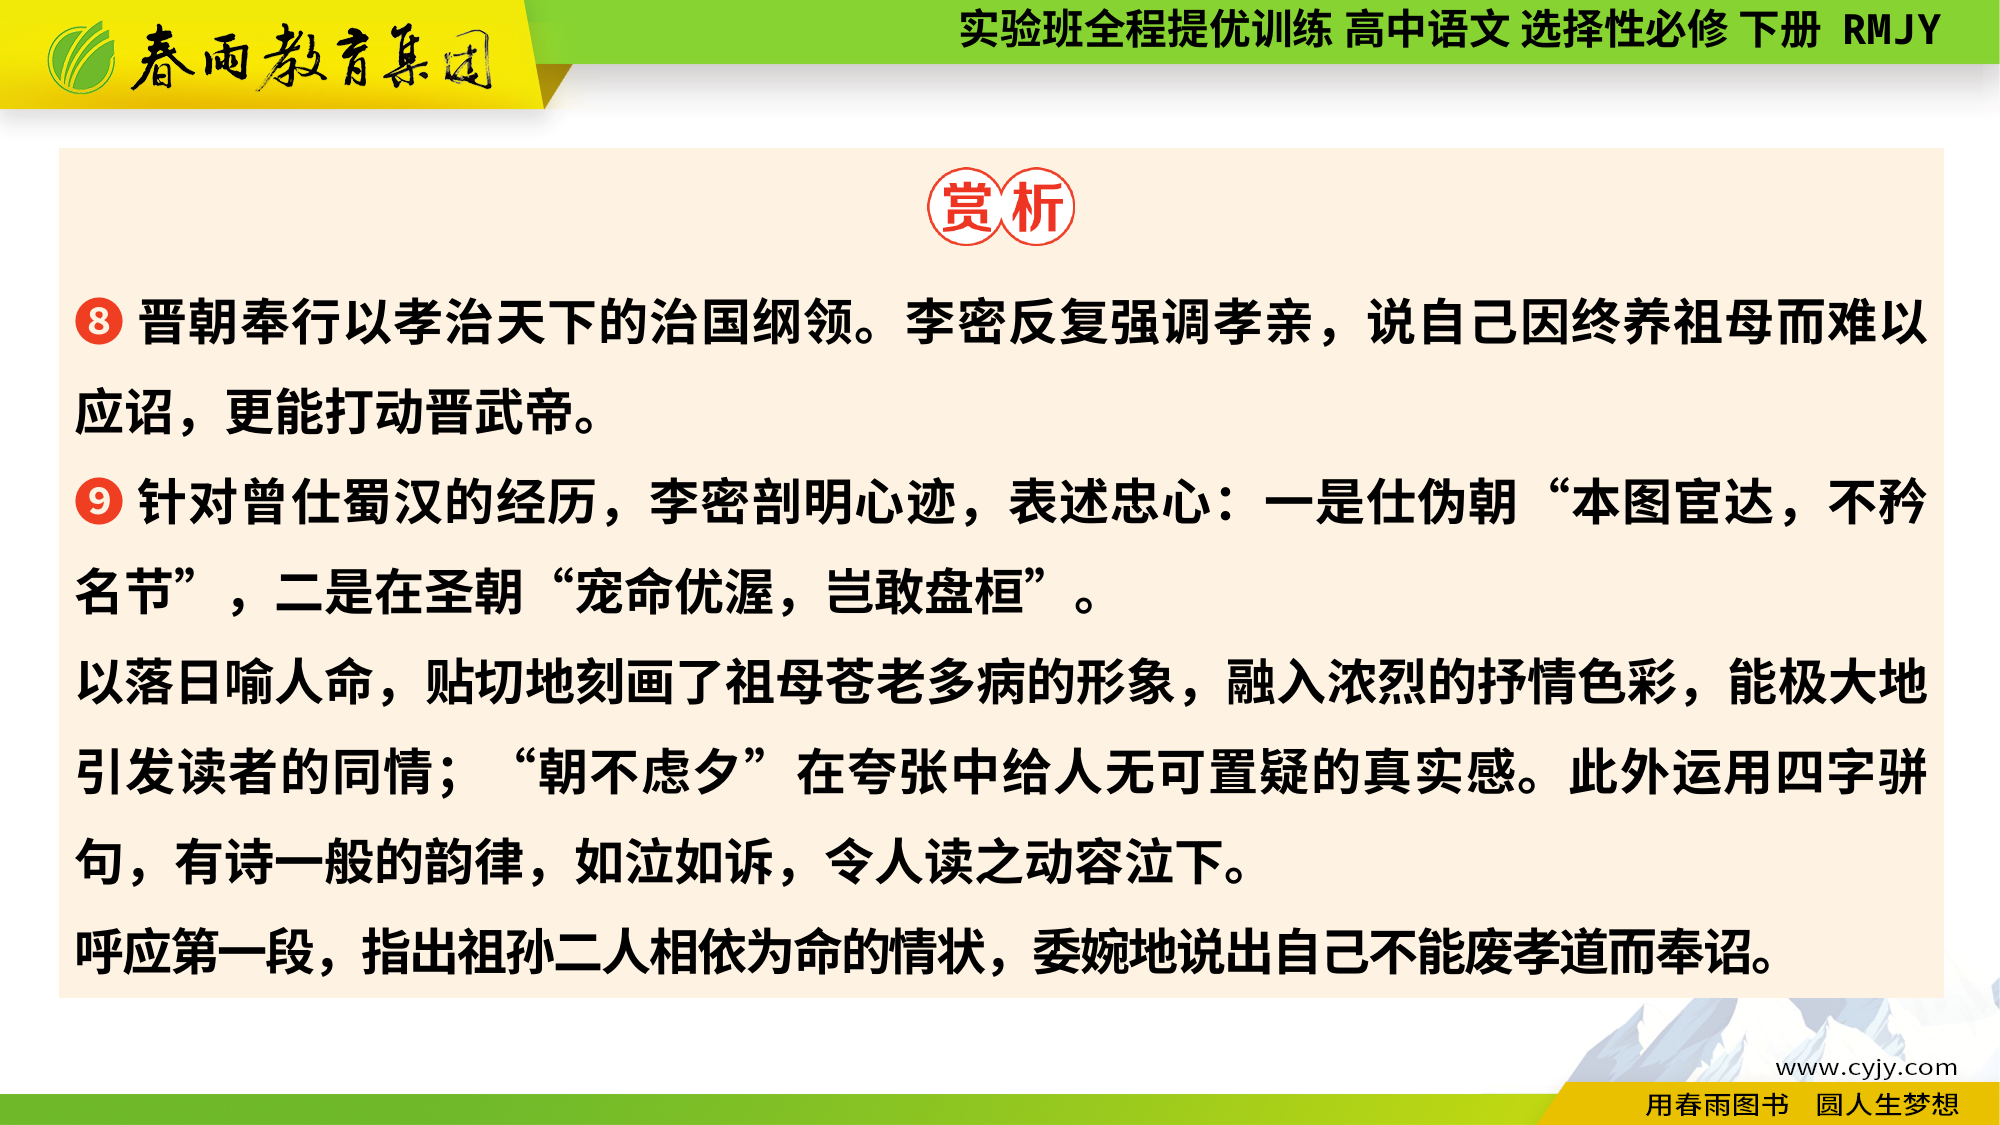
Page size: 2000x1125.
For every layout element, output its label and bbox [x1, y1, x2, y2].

text_box [58, 148, 1944, 998]
picture [0, 0, 2000, 1125]
